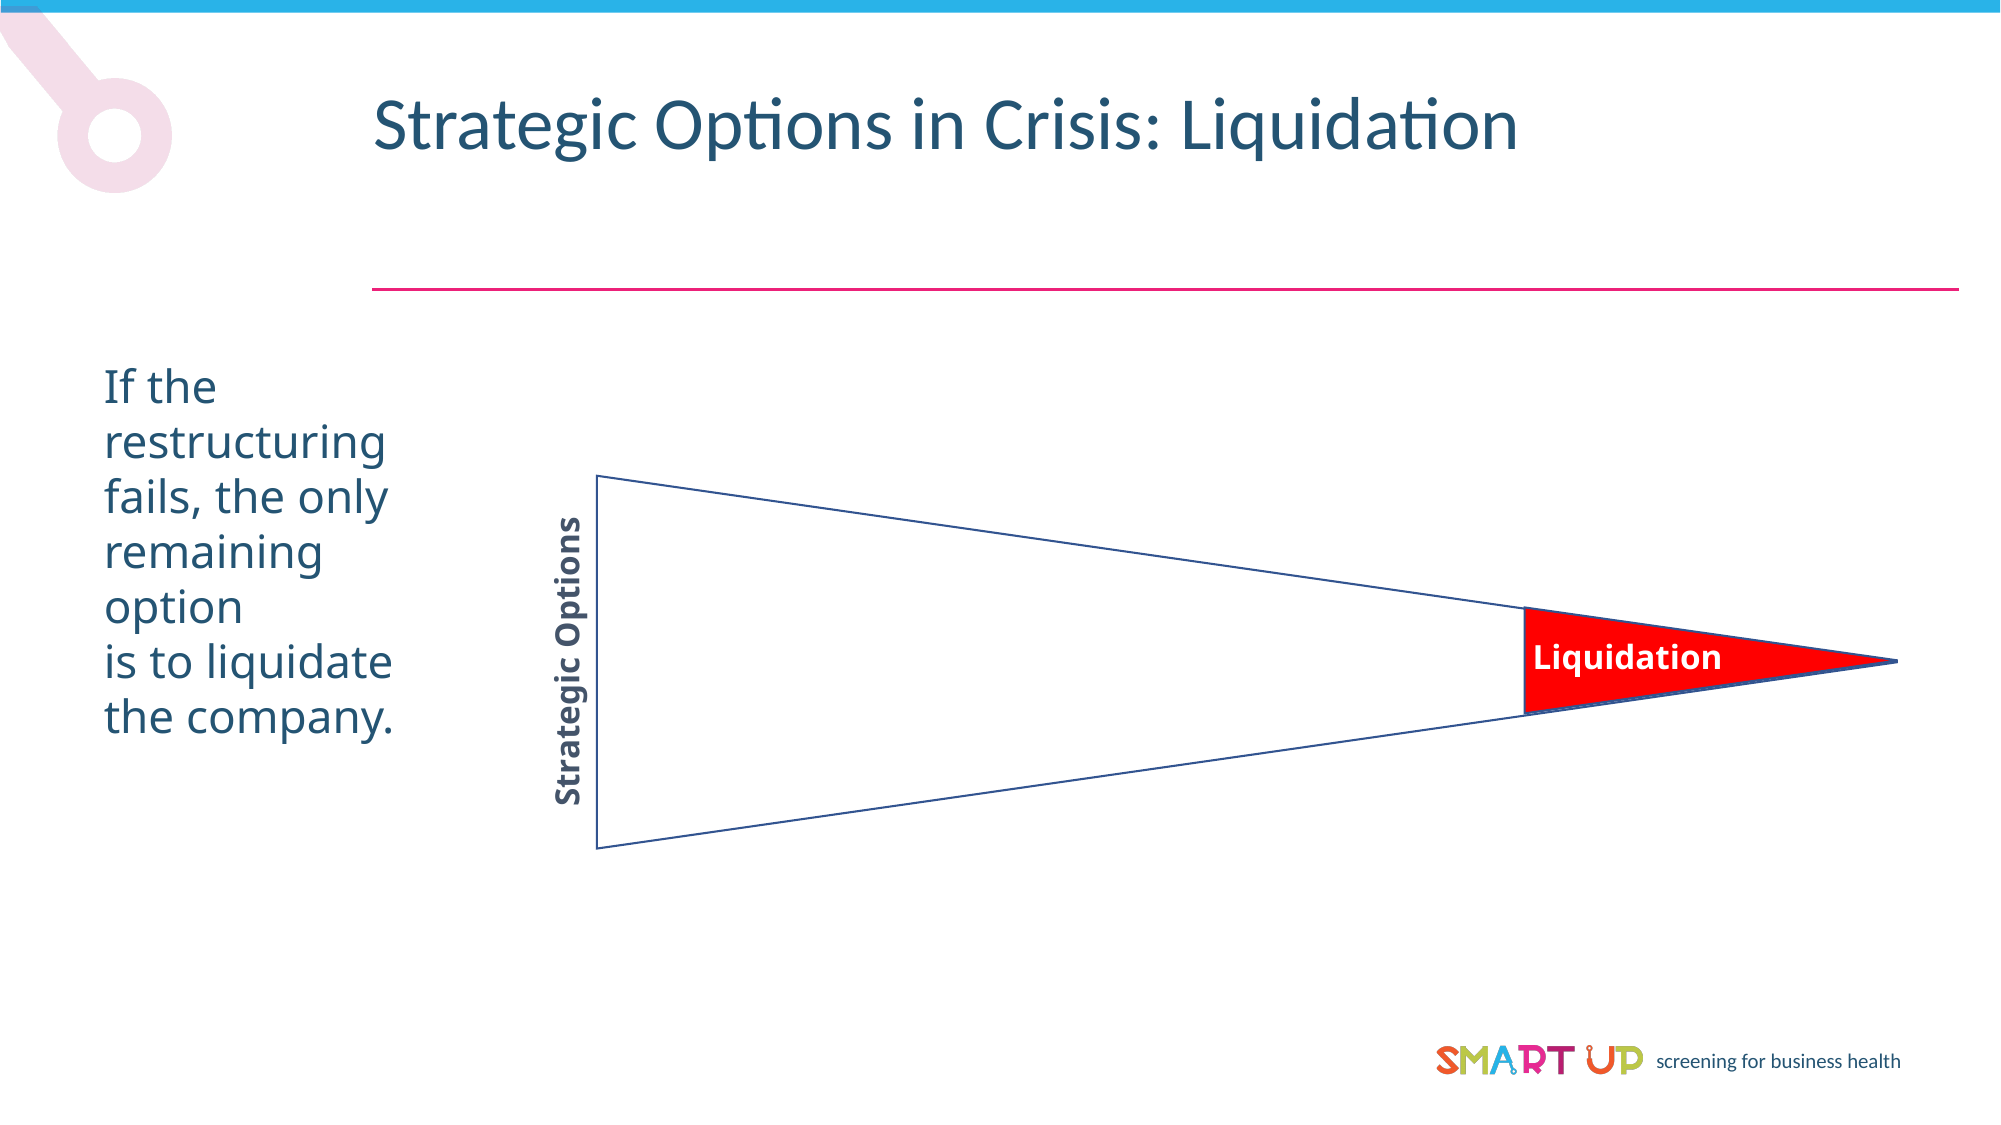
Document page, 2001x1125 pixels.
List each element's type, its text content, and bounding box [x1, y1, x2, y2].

text_box If the restructuring fails, the only remaining option is to liquidate the company. [90, 351, 477, 750]
text_box [595, 474, 1781, 850]
text_box [1523, 680, 1768, 715]
text_box [1523, 606, 1898, 678]
text_box Liquidation [1473, 646, 1783, 680]
picture [1436, 1045, 1643, 1078]
picture [0, 6, 224, 218]
text_box Strategic Options [555, 507, 589, 817]
list Strategic Options in Crisis: Liquidation [358, 77, 1811, 192]
